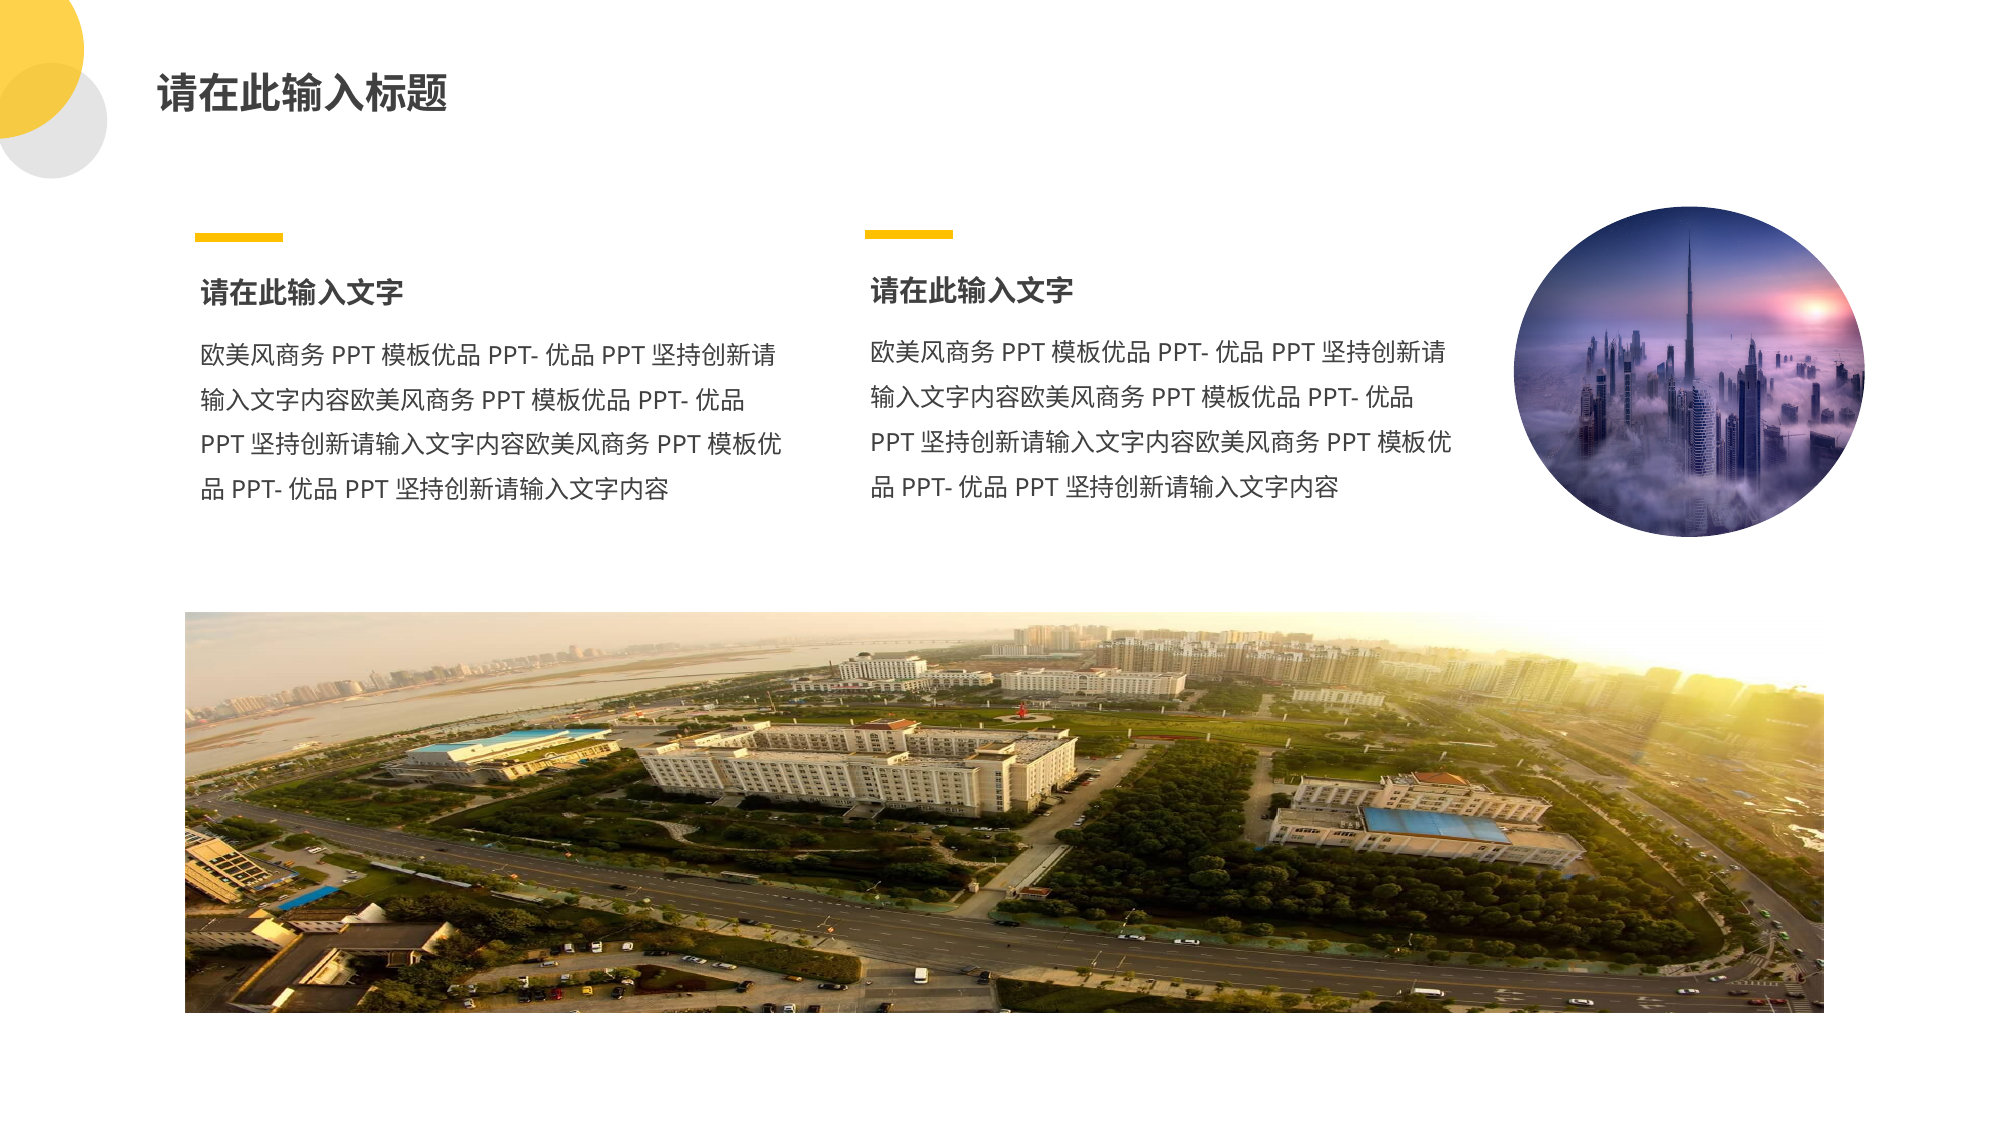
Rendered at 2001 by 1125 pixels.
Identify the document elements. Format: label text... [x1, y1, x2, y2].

picture [1513, 206, 1865, 537]
text_box 欧美风商务PPT模板优品PPT-优品PPT坚持创新请输入文字内容欧美风商务PPT模板优品PPT-优品PPT坚持创新请输入文字内容欧美风商务PPT模板优品PPT-优品PPT坚持创新请输入文字内容 [185, 316, 808, 512]
text_box 请在此输入文字 [855, 264, 1090, 315]
text_box 请在此输入文字 [185, 266, 420, 317]
text_box 欧美风商务PPT模板优品PPT-优品PPT坚持创新请输入文字内容欧美风商务PPT模板优品PPT-优品PPT坚持创新请输入文字内容欧美风商务PPT模板优品PPT-优品PPT坚持创新请输入文字内容 [855, 314, 1478, 509]
text_box 请在此输入标题 [141, 59, 464, 124]
picture [185, 612, 1824, 1013]
